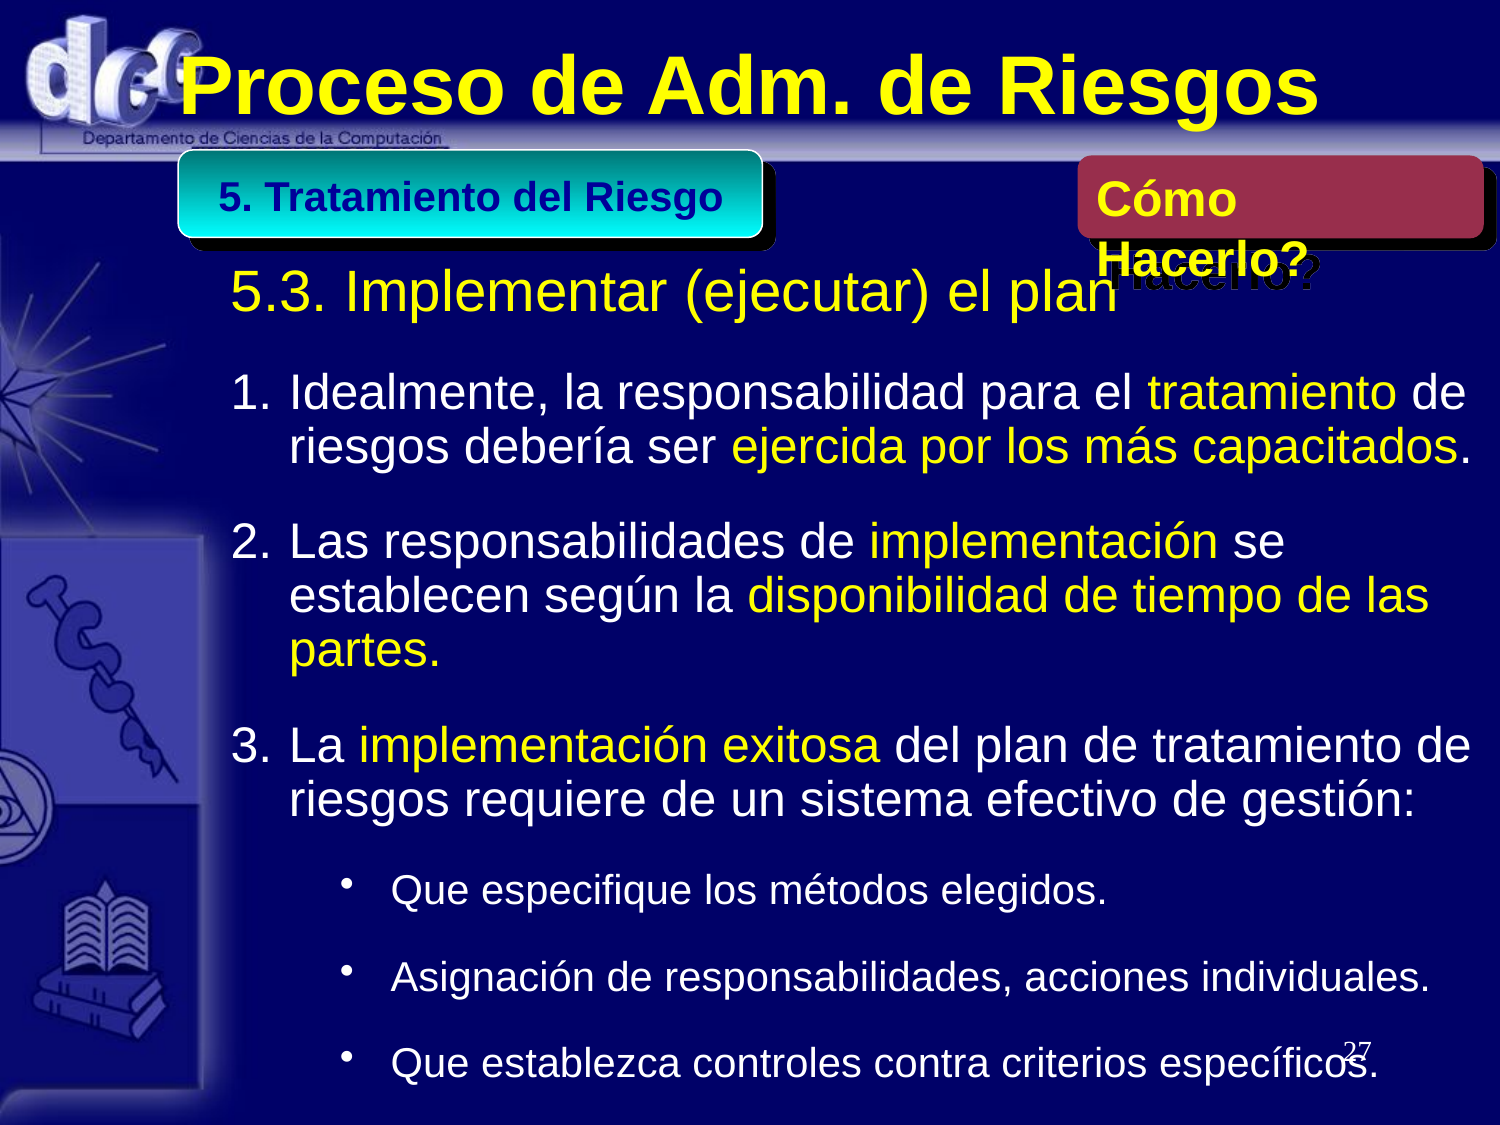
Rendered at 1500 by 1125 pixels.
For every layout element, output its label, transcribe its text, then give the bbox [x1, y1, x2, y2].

text_box [178, 149, 763, 238]
picture [0, 0, 1500, 1125]
text_box 5. Tratamiento del Riesgo [203, 161, 739, 227]
text_box Cómo Hacerlo? [1077, 155, 1484, 239]
title Proceso de Adm. de Riesgos [112, 0, 1388, 163]
list 5.3. Implementar (ejecutar) el plan Idealmente, la responsabilidad para el tratamiento de riesgos debería ser ejercida por los más capacitados. Las responsabilidades de implementación se establecen según la disponibilidad de tiempo de las partes. La implementación exitosa del plan de tratamiento de riesgos requiere de un sistema efectivo de gestión: Que especifique los métodos elegidos. Asignación de responsabilidades, acciones individuales. Que establezca controles contra criterios específicos. [215, 253, 1500, 1125]
